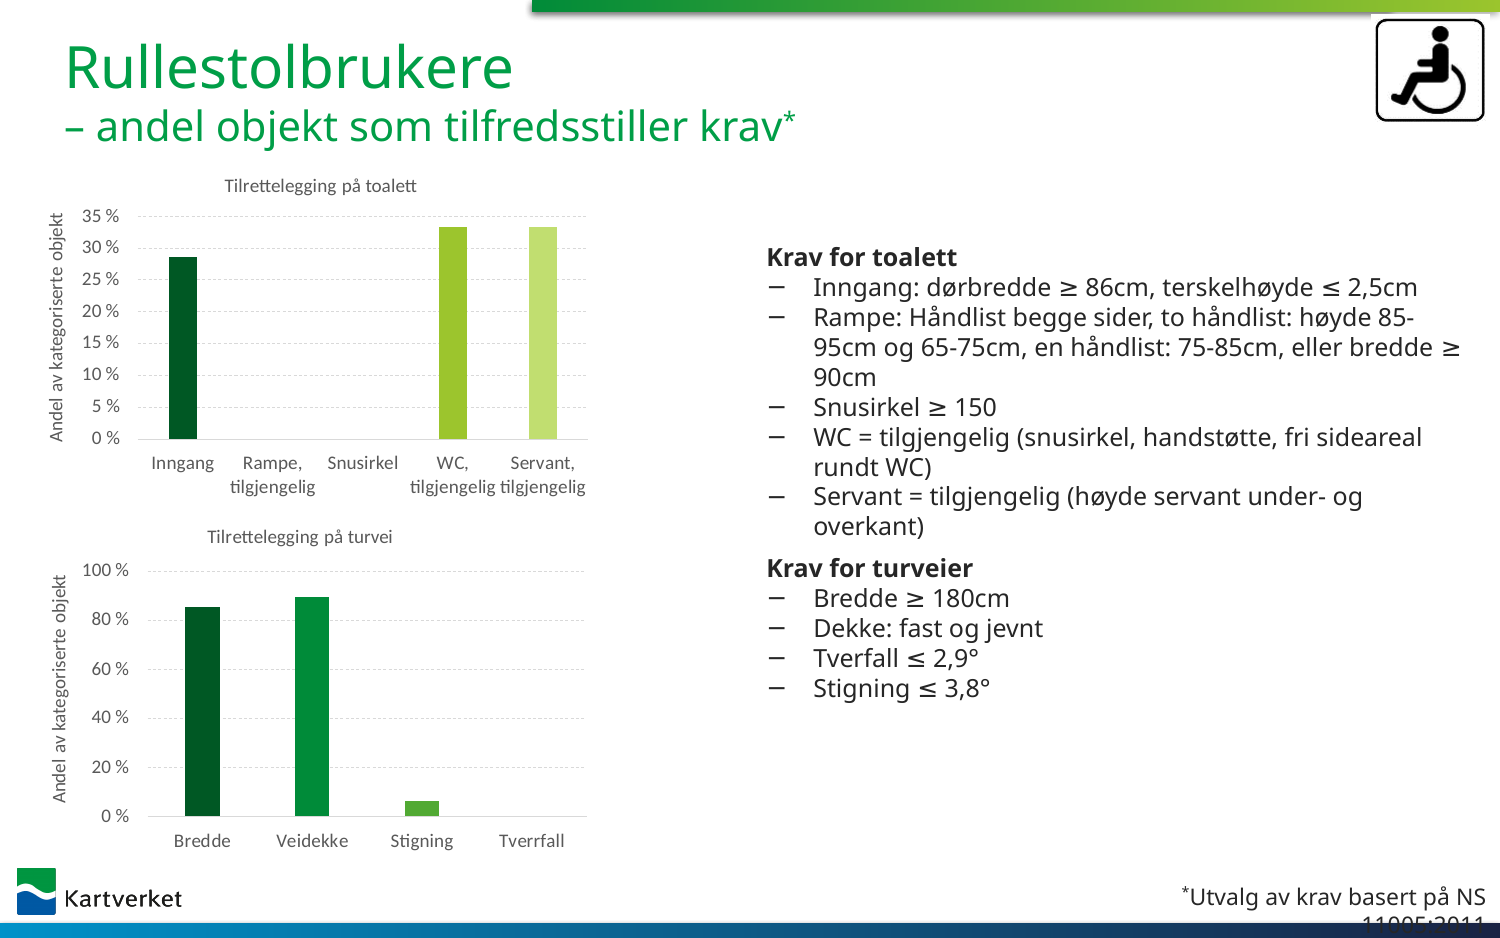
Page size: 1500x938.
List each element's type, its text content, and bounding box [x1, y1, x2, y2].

text_box Rullestolbrukere – andel objekt som tilfredsstiller krav* [49, 14, 1431, 158]
text_box *Utvalg av krav basert på NS 11005:2011 [1068, 873, 1500, 938]
picture [1371, 13, 1491, 127]
picture [41, 166, 599, 505]
text_box Krav for turveier Bredde ≥ 180cm Dekke: fast og jevnt Tverfall ≤ 2,9° Stigning ≤ 3,8° [751, 545, 1483, 710]
picture [41, 520, 598, 859]
text_box Krav for toalett Inngang: dørbredde ≥ 86cm, terskelhøyde ≤ 2,5cm Rampe: Håndlist begge sider, to håndlist: høyde 85-95cm og 65-75cm, en håndlist: 75-85cm, eller bredde ≥ 90cm Snusirkel ≥ 150 WC = tilgjengelig (snusirkel, handstøtte, fri sideareal rundt WC) Servant = tilgjengelig (høyde servant under- og overkant) [751, 234, 1483, 545]
